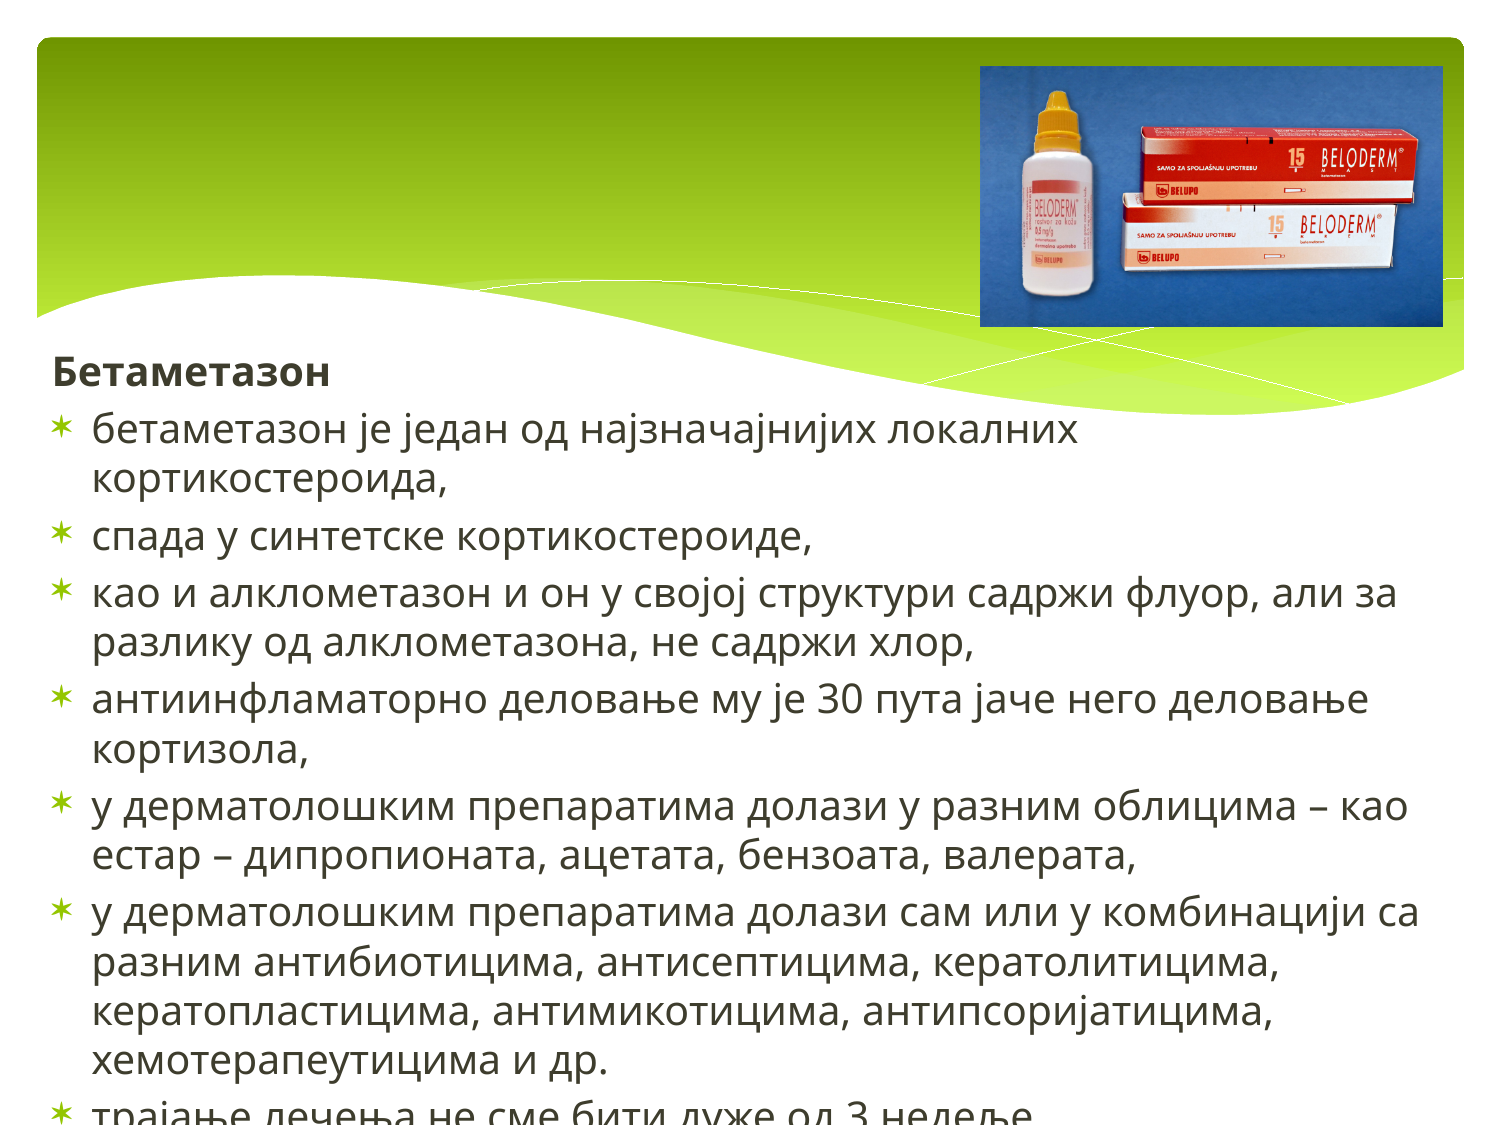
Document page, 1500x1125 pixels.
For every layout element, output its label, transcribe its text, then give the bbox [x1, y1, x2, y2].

picture [980, 66, 1443, 327]
list Бетаметазон бетаметазон је један од најзначајнијих локалних кортикостероида, спада у синтетске кортикостероиде, као и алклометазон и он у својој структури садржи флуор, али за разлику од алклометазона, не садржи хлор, антиинфламаторно деловање му је 30 пута јаче него деловање кортизола, у дерматолошким препаратима долази у разним облицима – као естар – дипропионата, ацетата, бензоата, валерата, у дерматолошким препаратима долази сам или у комбинацији са разним антибиотицима, антисептицима, кератолитицима, кератопластицима, антимикотицима, антипсоријатицима, хемотерапеутицима и др. трајање лечења не сме бити дуже од 3 недеље. [36, 338, 1443, 1125]
